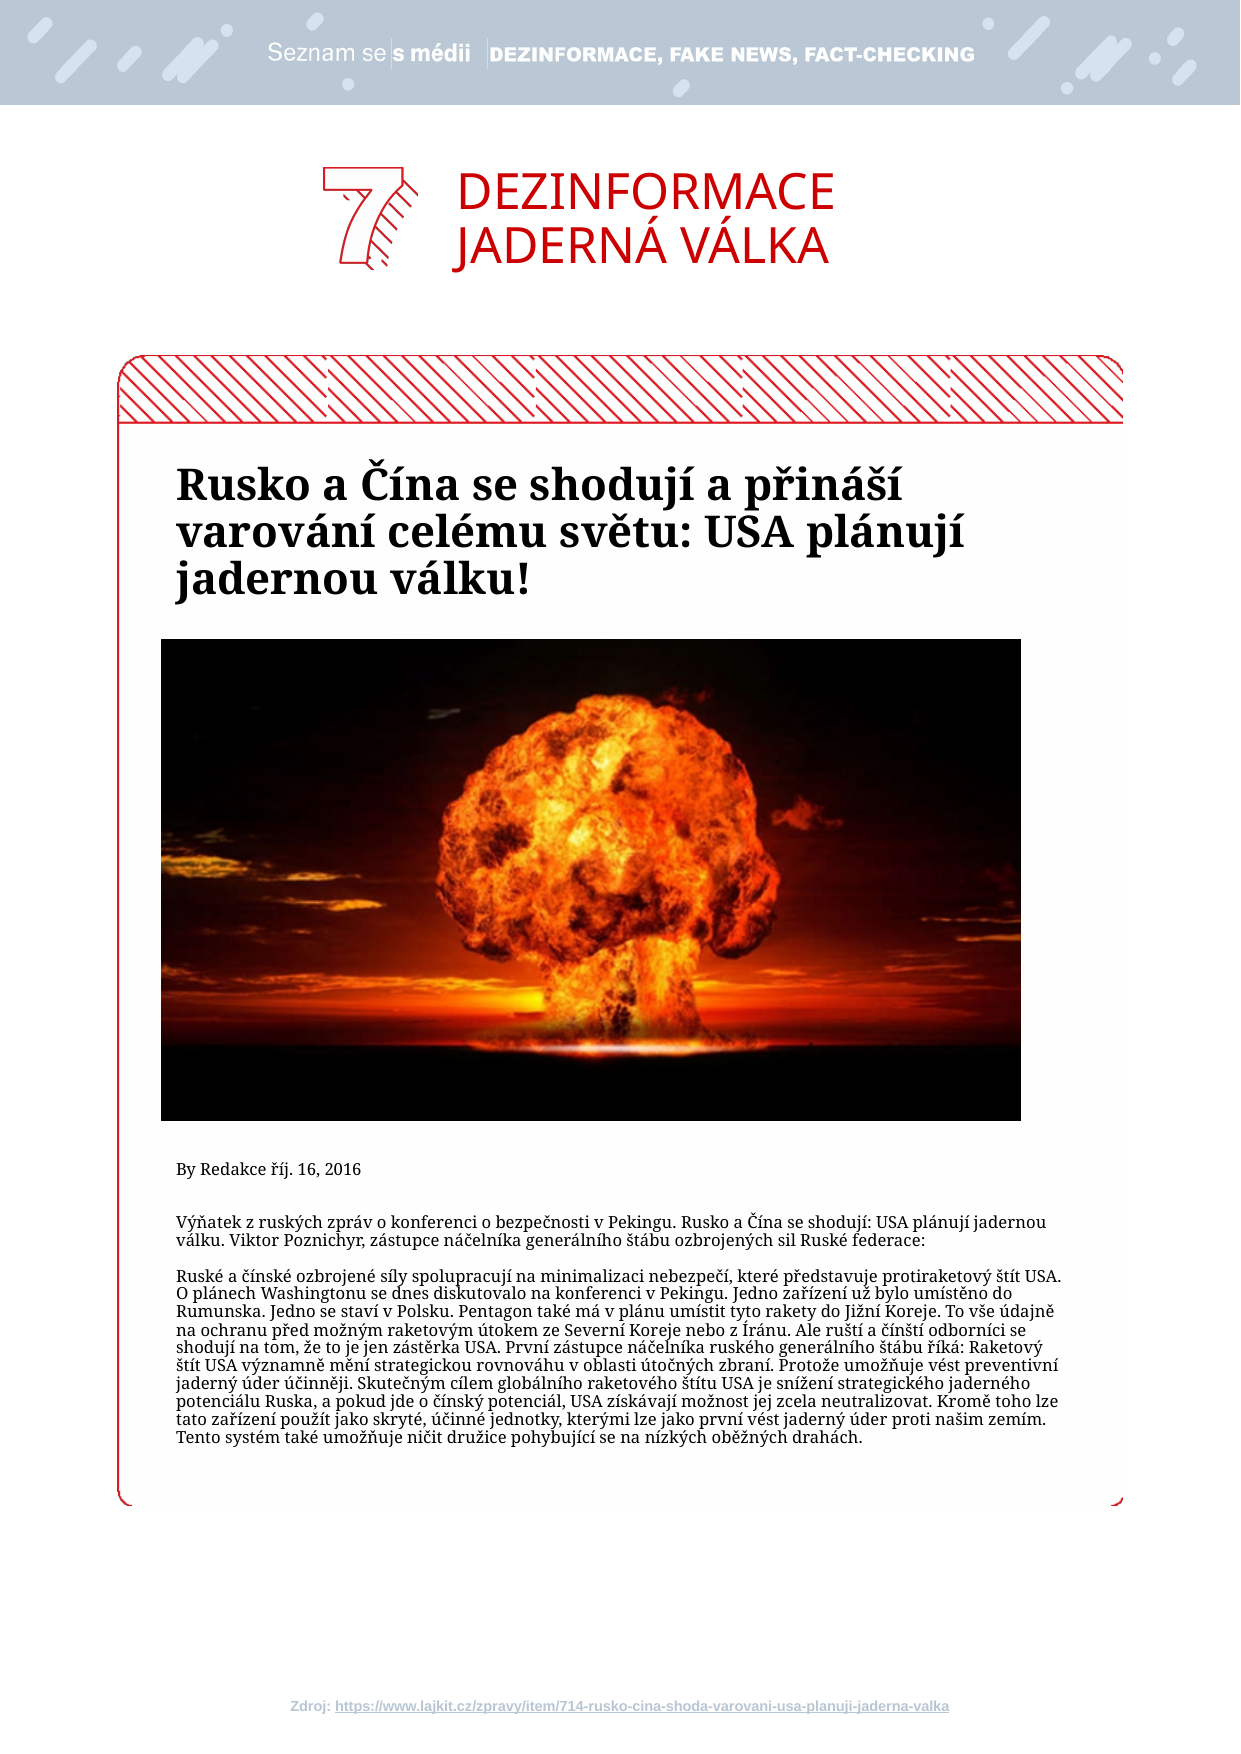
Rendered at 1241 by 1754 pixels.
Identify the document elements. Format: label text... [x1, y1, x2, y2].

picture [117, 355, 1123, 1507]
picture [323, 166, 418, 270]
text_box Zdroj: https://www.lajkit.cz/zpravy/item/714-rusko-cina-shoda-varovani-usa-planuji-jaderna-valka [219, 1694, 1021, 1715]
picture [0, 0, 1240, 105]
title DEZINFORMACE JADERNÁ VÁLKA [441, 152, 948, 282]
